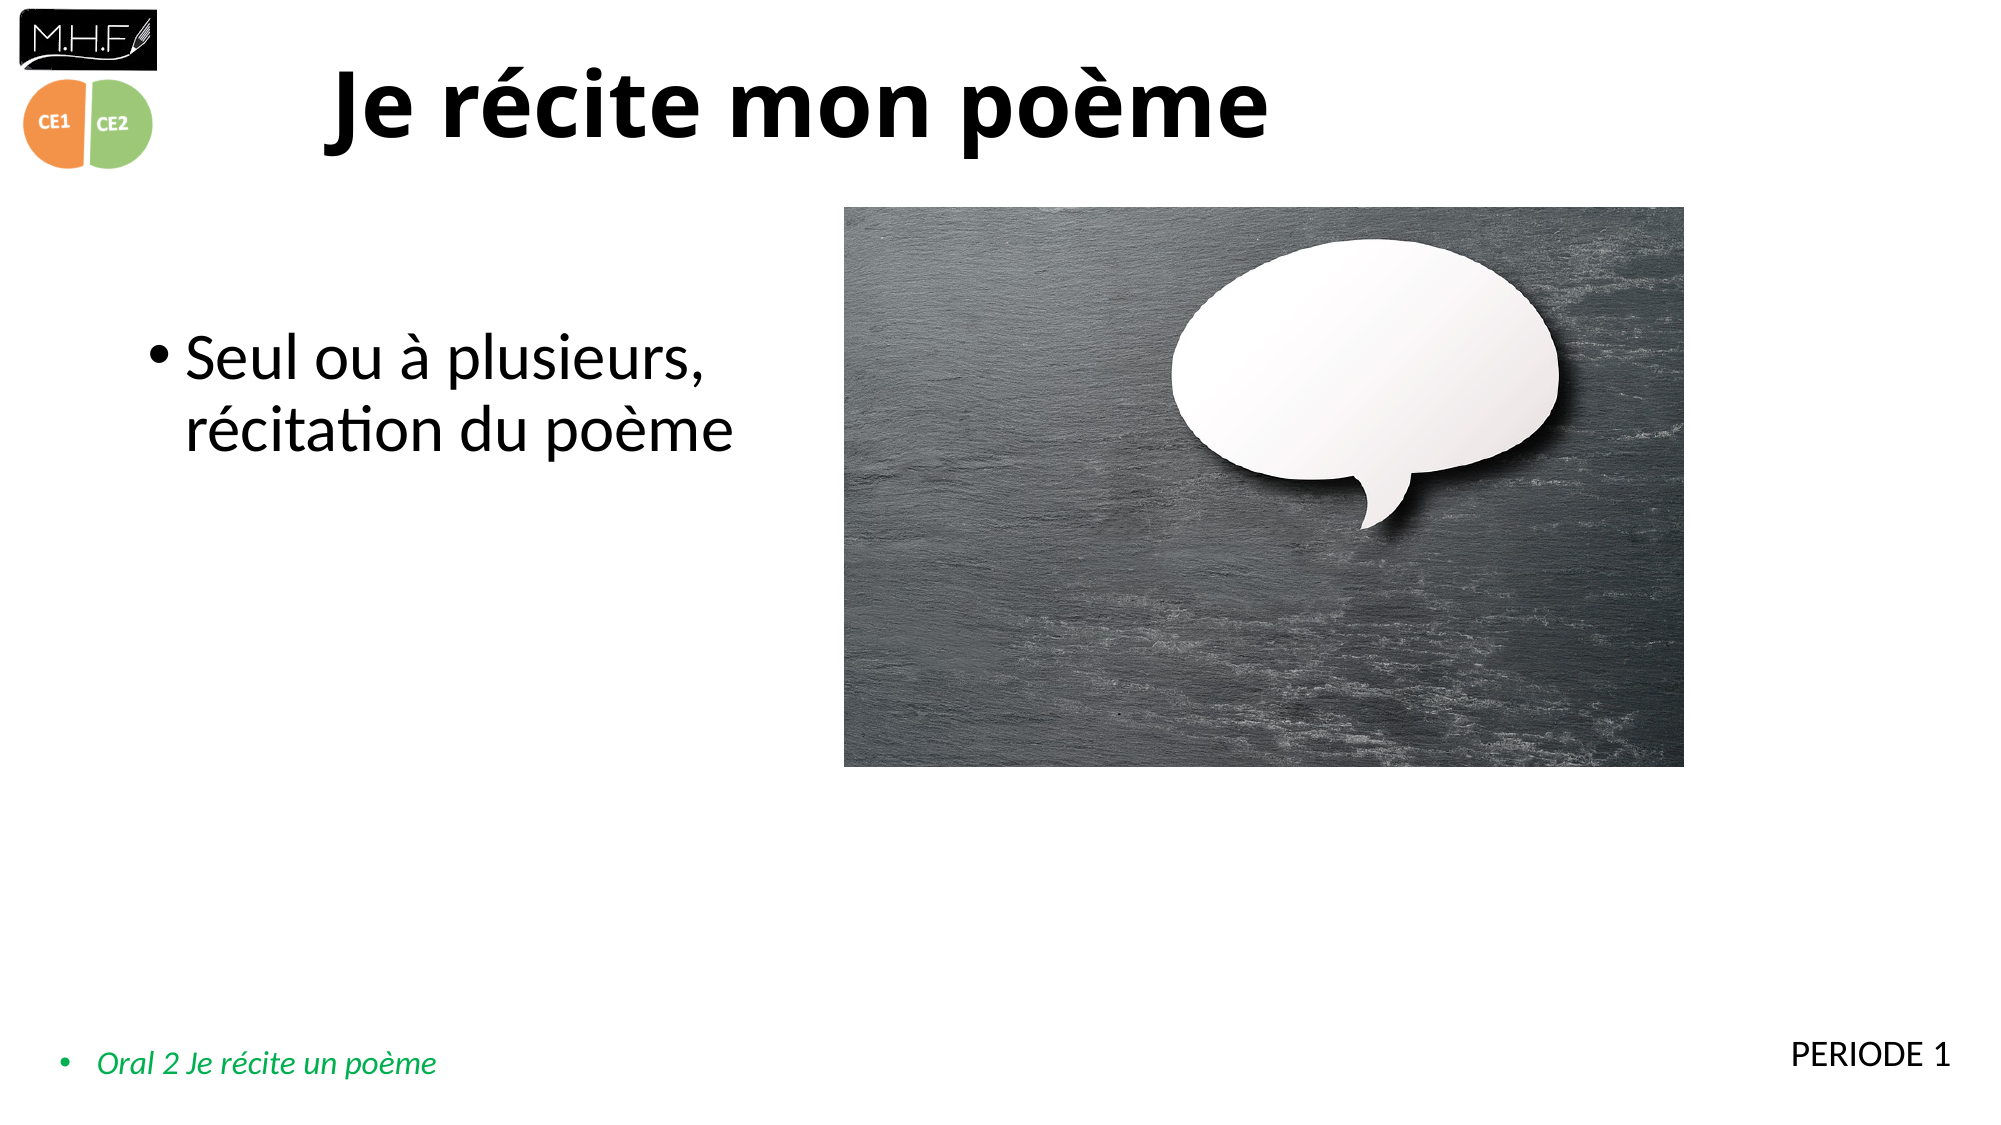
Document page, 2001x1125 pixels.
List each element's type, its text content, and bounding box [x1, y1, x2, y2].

picture [1, 7, 177, 207]
text_box Oral 2 Je récite un poème [44, 1038, 1346, 1092]
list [844, 207, 1684, 767]
text_box PERIODE 1 [1362, 1021, 1967, 1082]
text_box Seul ou à plusieurs, récitation du poème [132, 314, 827, 968]
title Je récite mon poème [316, 0, 1863, 218]
